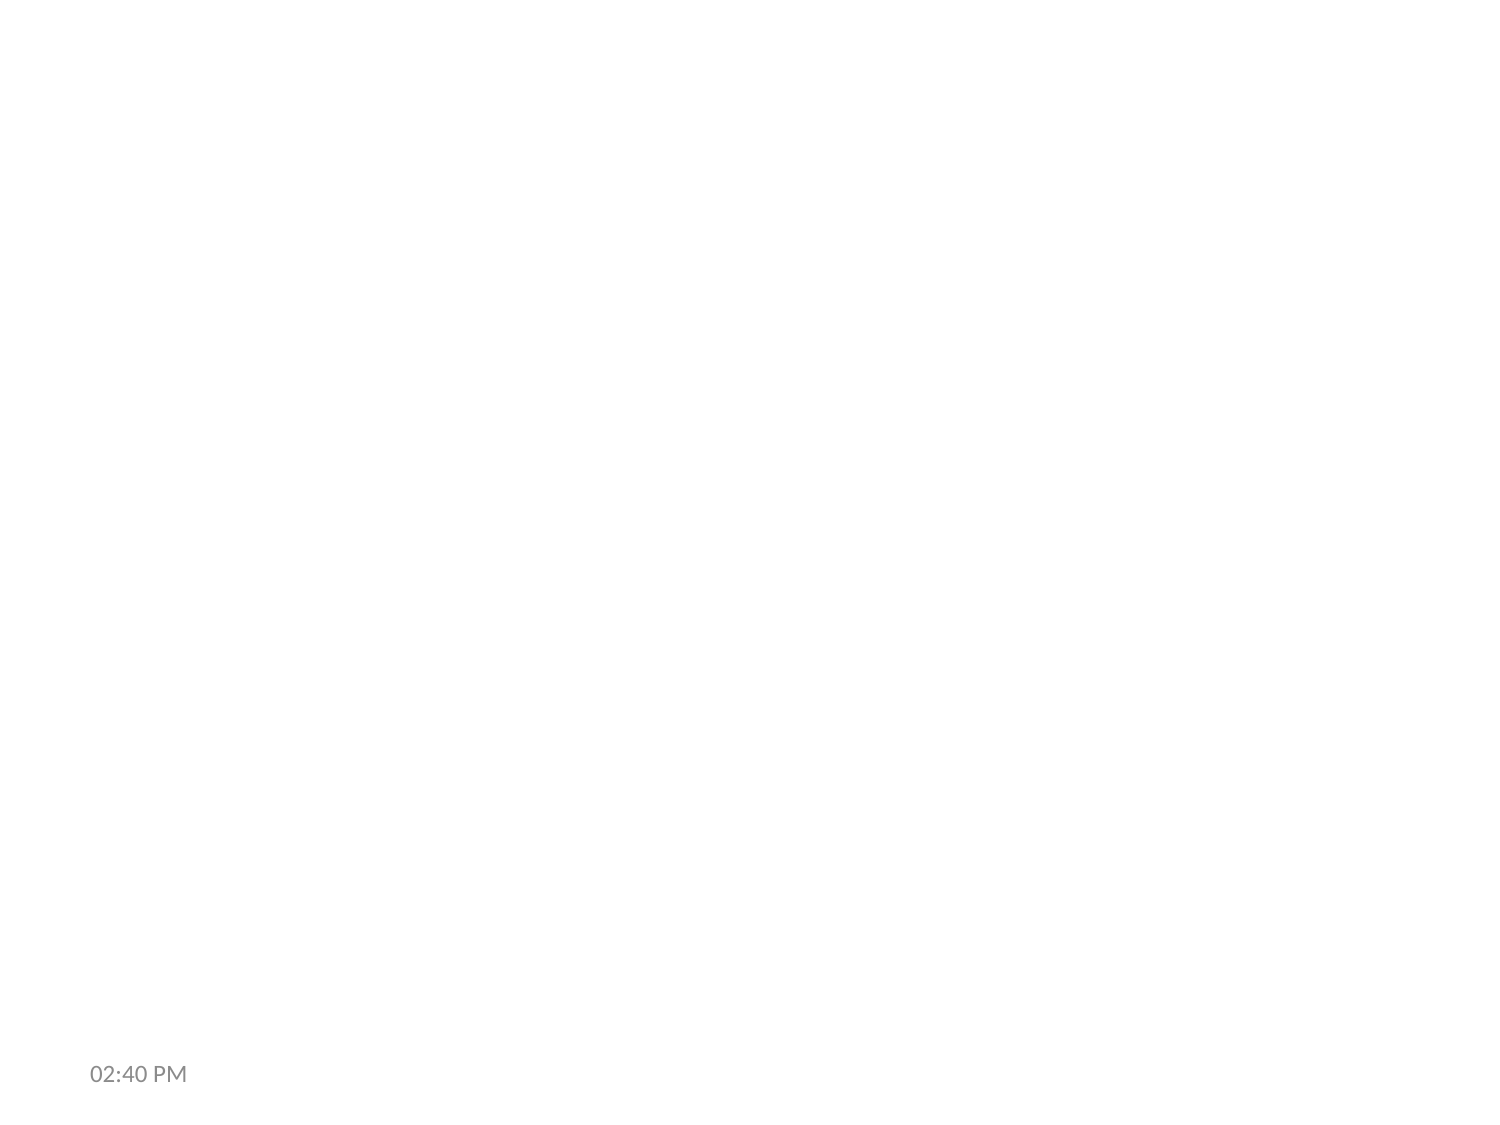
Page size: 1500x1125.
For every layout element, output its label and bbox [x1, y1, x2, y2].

slide_number [75, 1042, 425, 1103]
